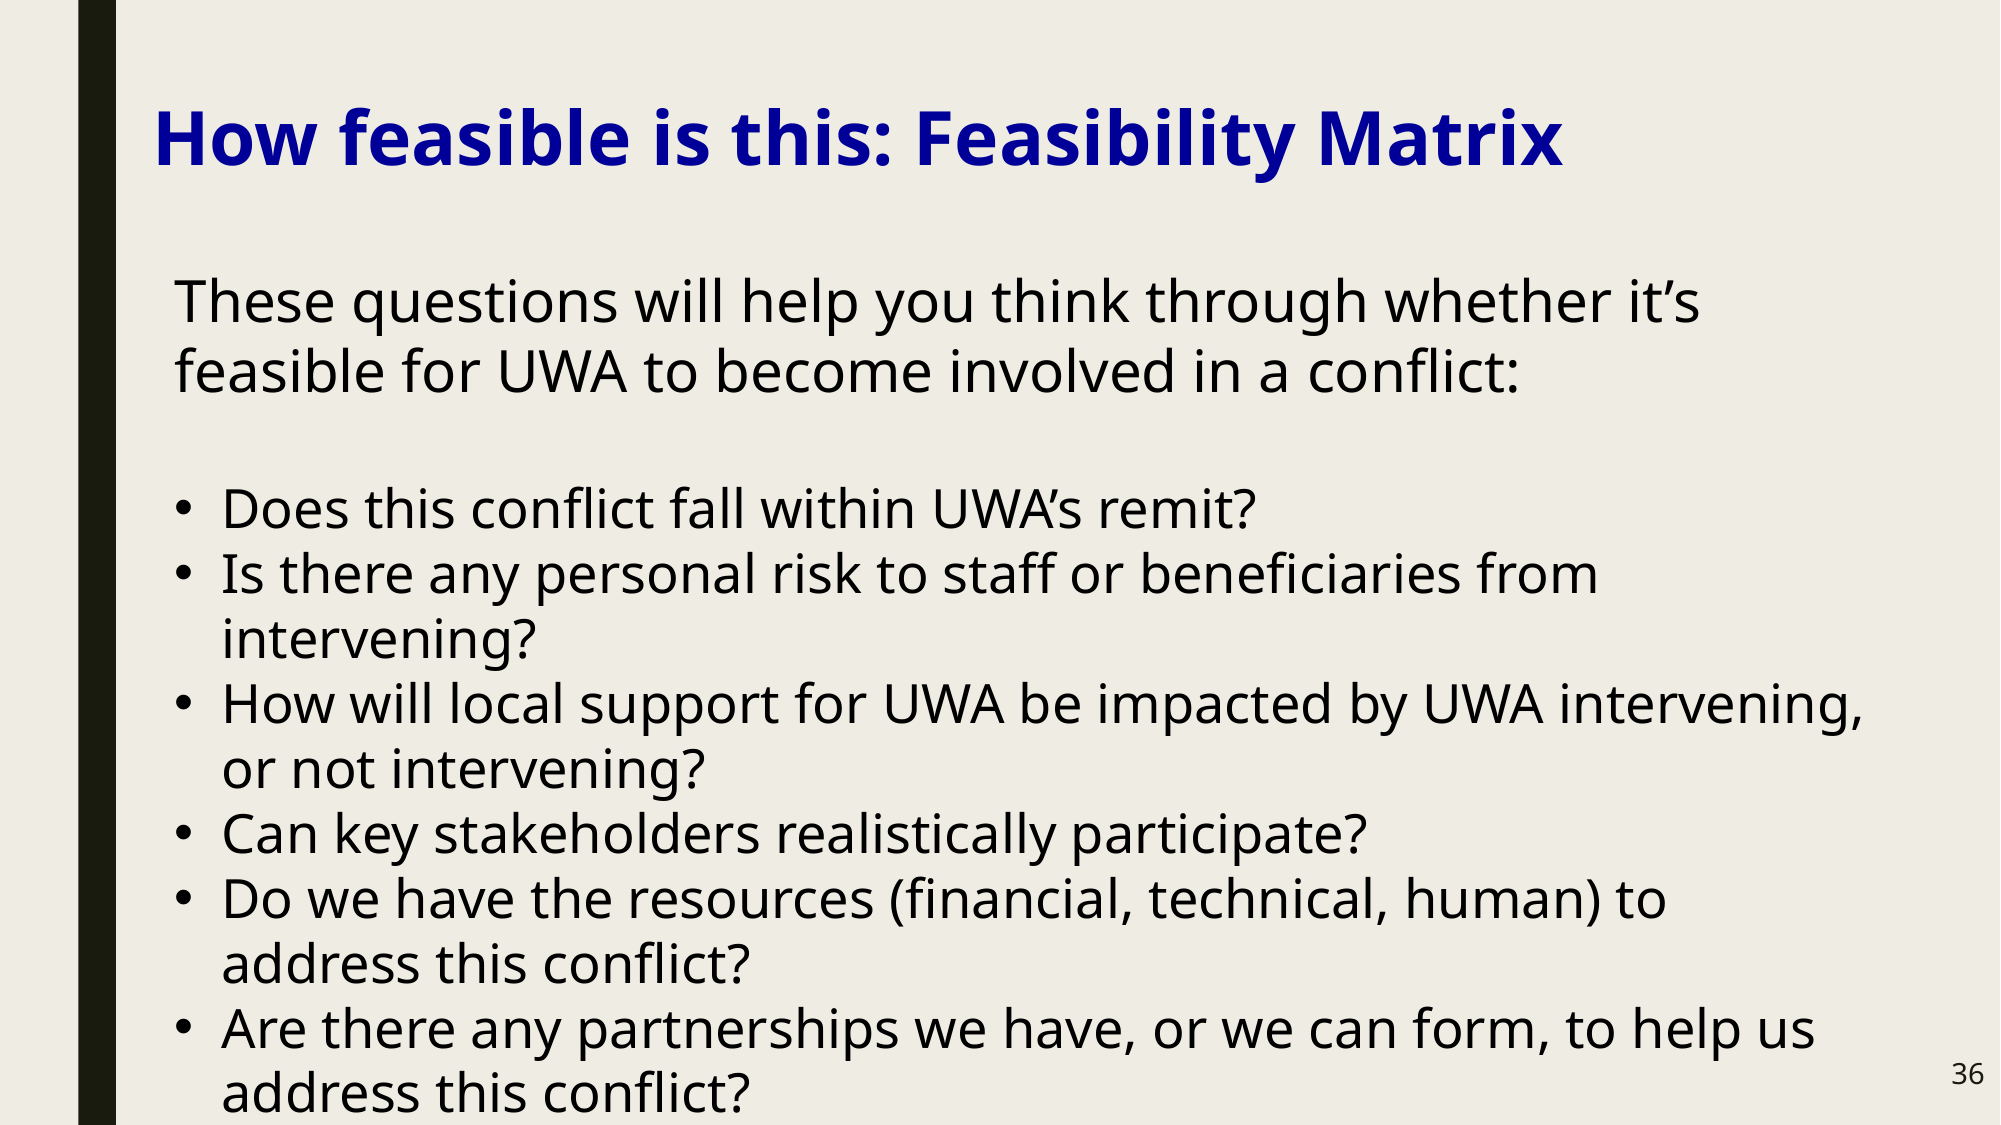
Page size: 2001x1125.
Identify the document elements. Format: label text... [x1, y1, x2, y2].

title How feasible is this: Feasibility Matrix [137, 94, 1863, 202]
slide_number 36 [1884, 1024, 2000, 1125]
text_box These questions will help you think through whether it’s feasible for UWA to become involved in a conflict: Does this conflict fall within UWA’s remit? Is there any personal risk to staff or beneficiaries from intervening? How will local support for UWA be impacted by UWA intervening, or not intervening? Can key stakeholders realistically participate? Do we have the resources (financial, technical, human) to address this conflict? Are there any partnerships we have, or we can form, to help us address this conflict? [159, 256, 1885, 1125]
